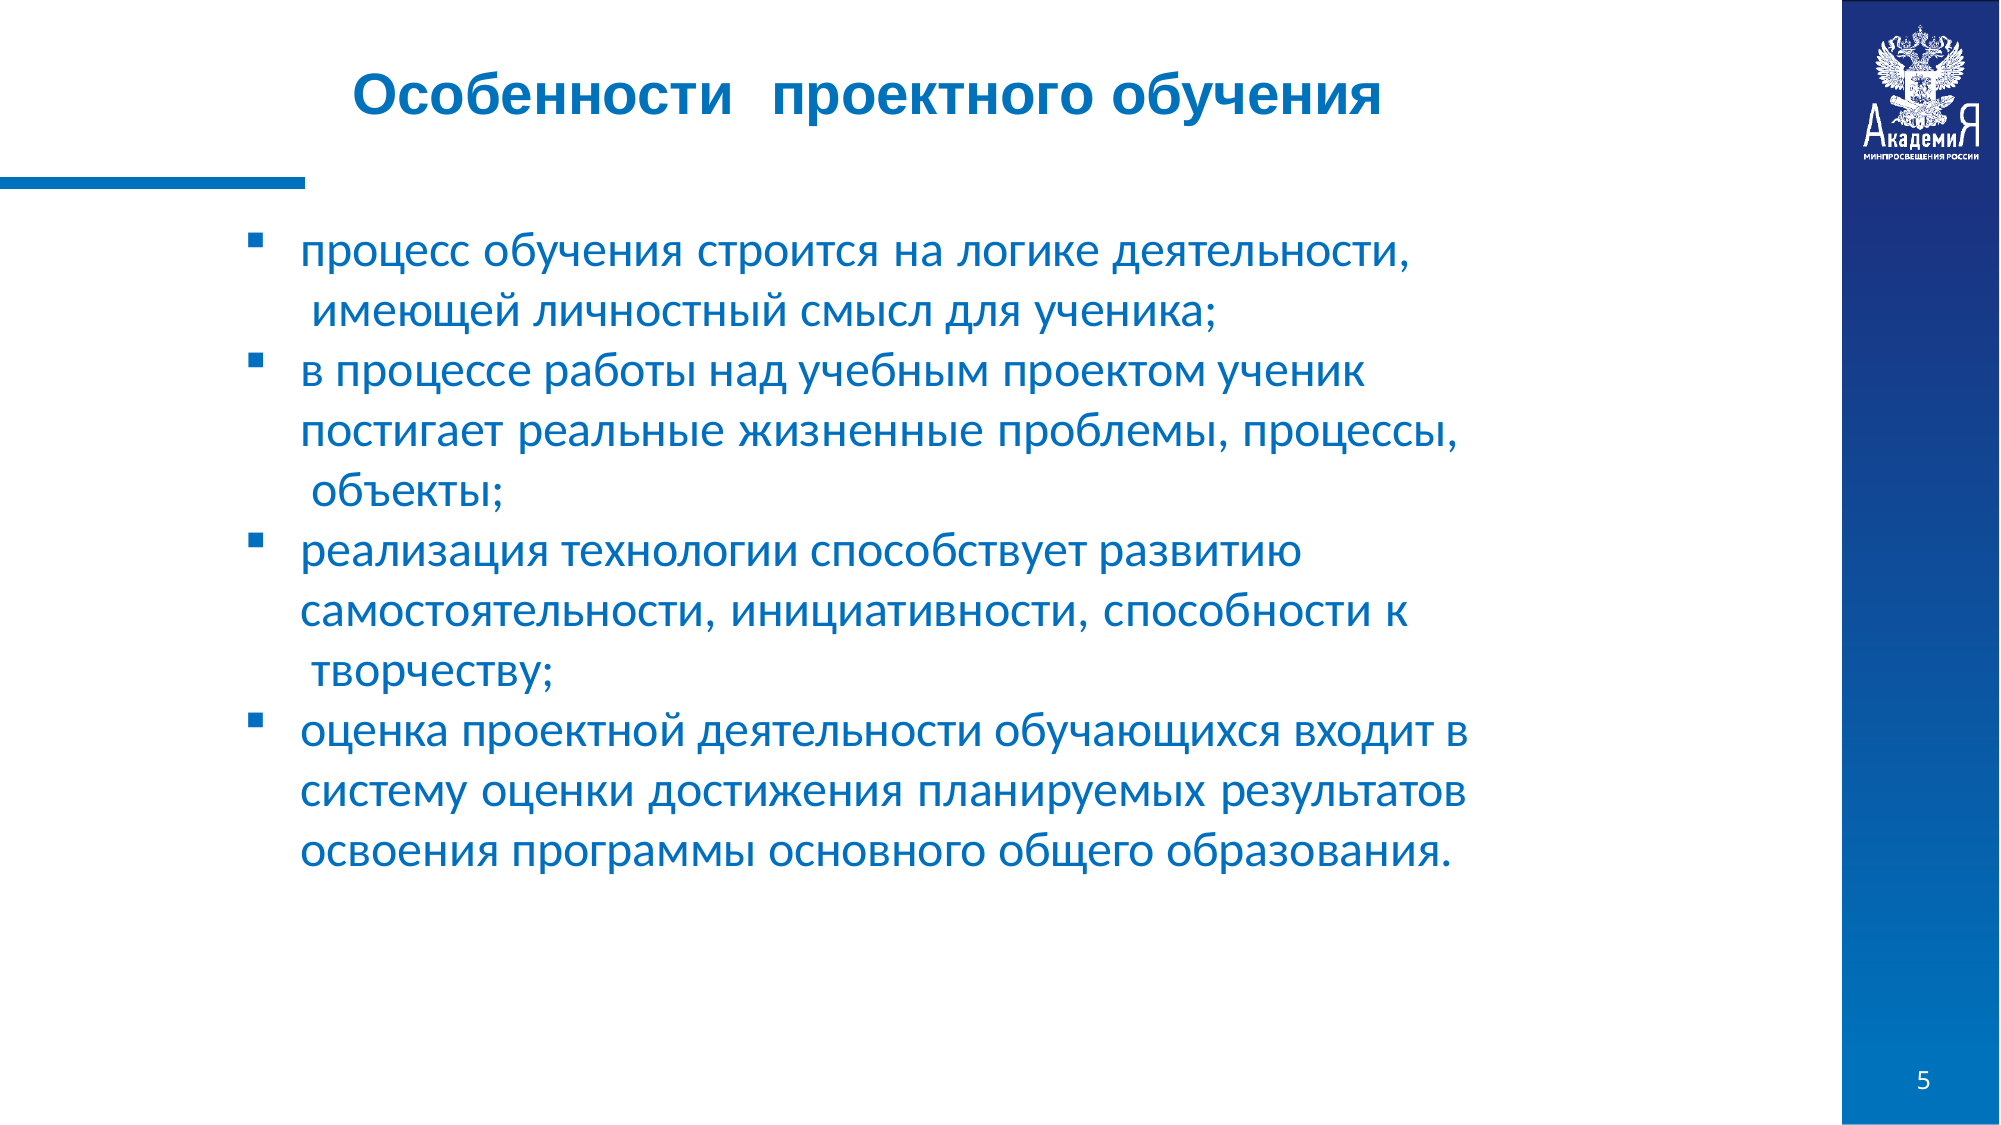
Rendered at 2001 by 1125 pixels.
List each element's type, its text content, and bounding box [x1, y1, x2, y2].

title Особенности проектного обучения [350, 53, 1388, 244]
text_box процесс обучения строится на логике деятельности, имеющей личностный смысл для ученика; в процессе работы над учебным проектом ученик постигает реальные жизненные проблемы, процессы, объекты; реализация технологии способствует развитию самостоятельности, инициативности, способности к творчеству; оценка проектной деятельности обучающихся входит в систему оценки достижения планируемых результатов освоения программы основного общего образования. [242, 214, 1482, 877]
picture [1842, 0, 2000, 1125]
slide_number 2 [1910, 1069, 1937, 1125]
